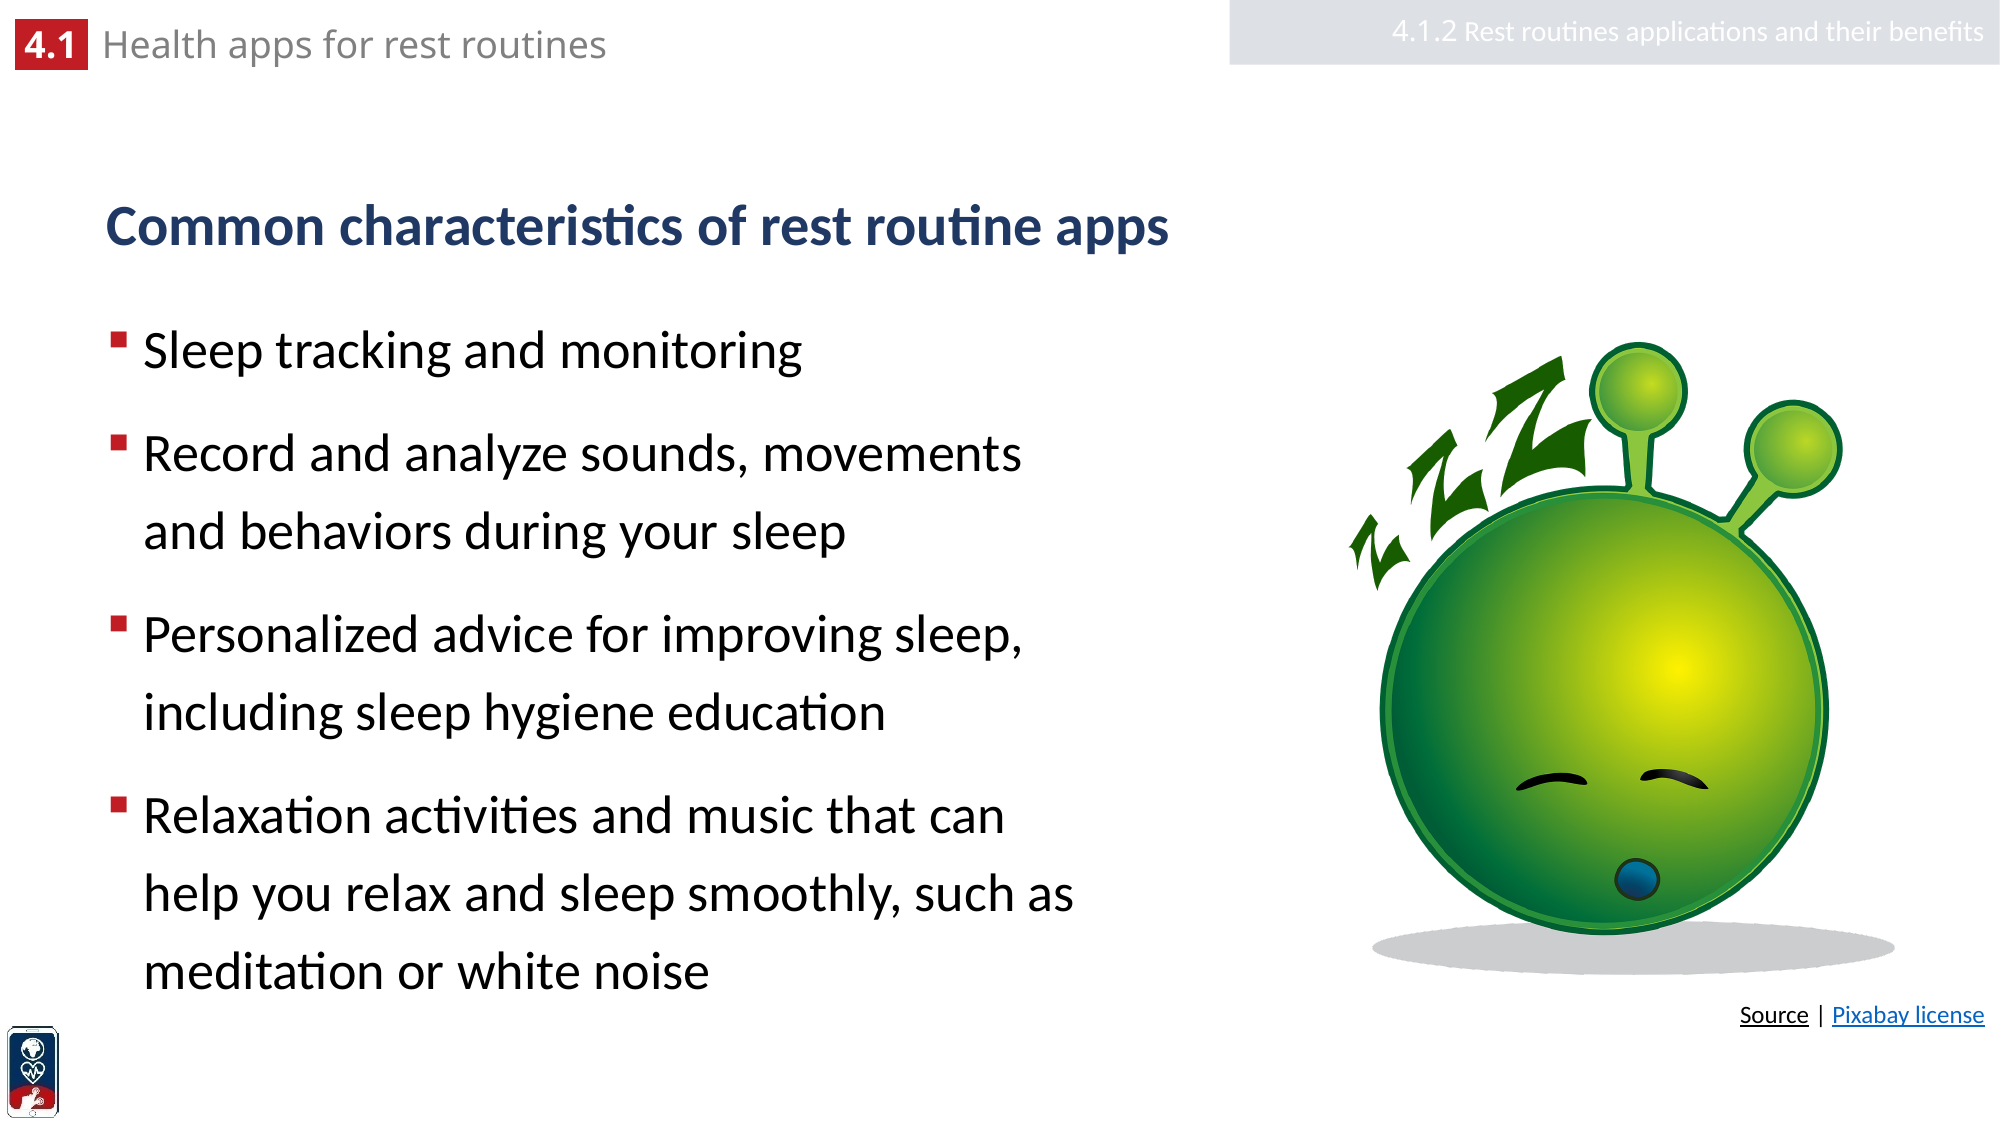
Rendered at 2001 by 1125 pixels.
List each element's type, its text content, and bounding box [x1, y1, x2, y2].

text_box Source | Pixabay license [1604, 991, 2000, 1036]
title Common characteristics of rest routine apps [91, 177, 1906, 277]
picture [7, 1026, 59, 1118]
picture [1330, 329, 1909, 986]
list Sleep tracking and monitoring Record and analyze sounds, movements and behaviors during your sleep Personalized advice for improving sleep, including sleep hygiene education Relaxation activities and music that can help you relax and sleep smoothly, such as meditation or white noise [91, 293, 1118, 1083]
text_box 4.1.2 Rest routines applications and their benefits [1229, 0, 2000, 65]
